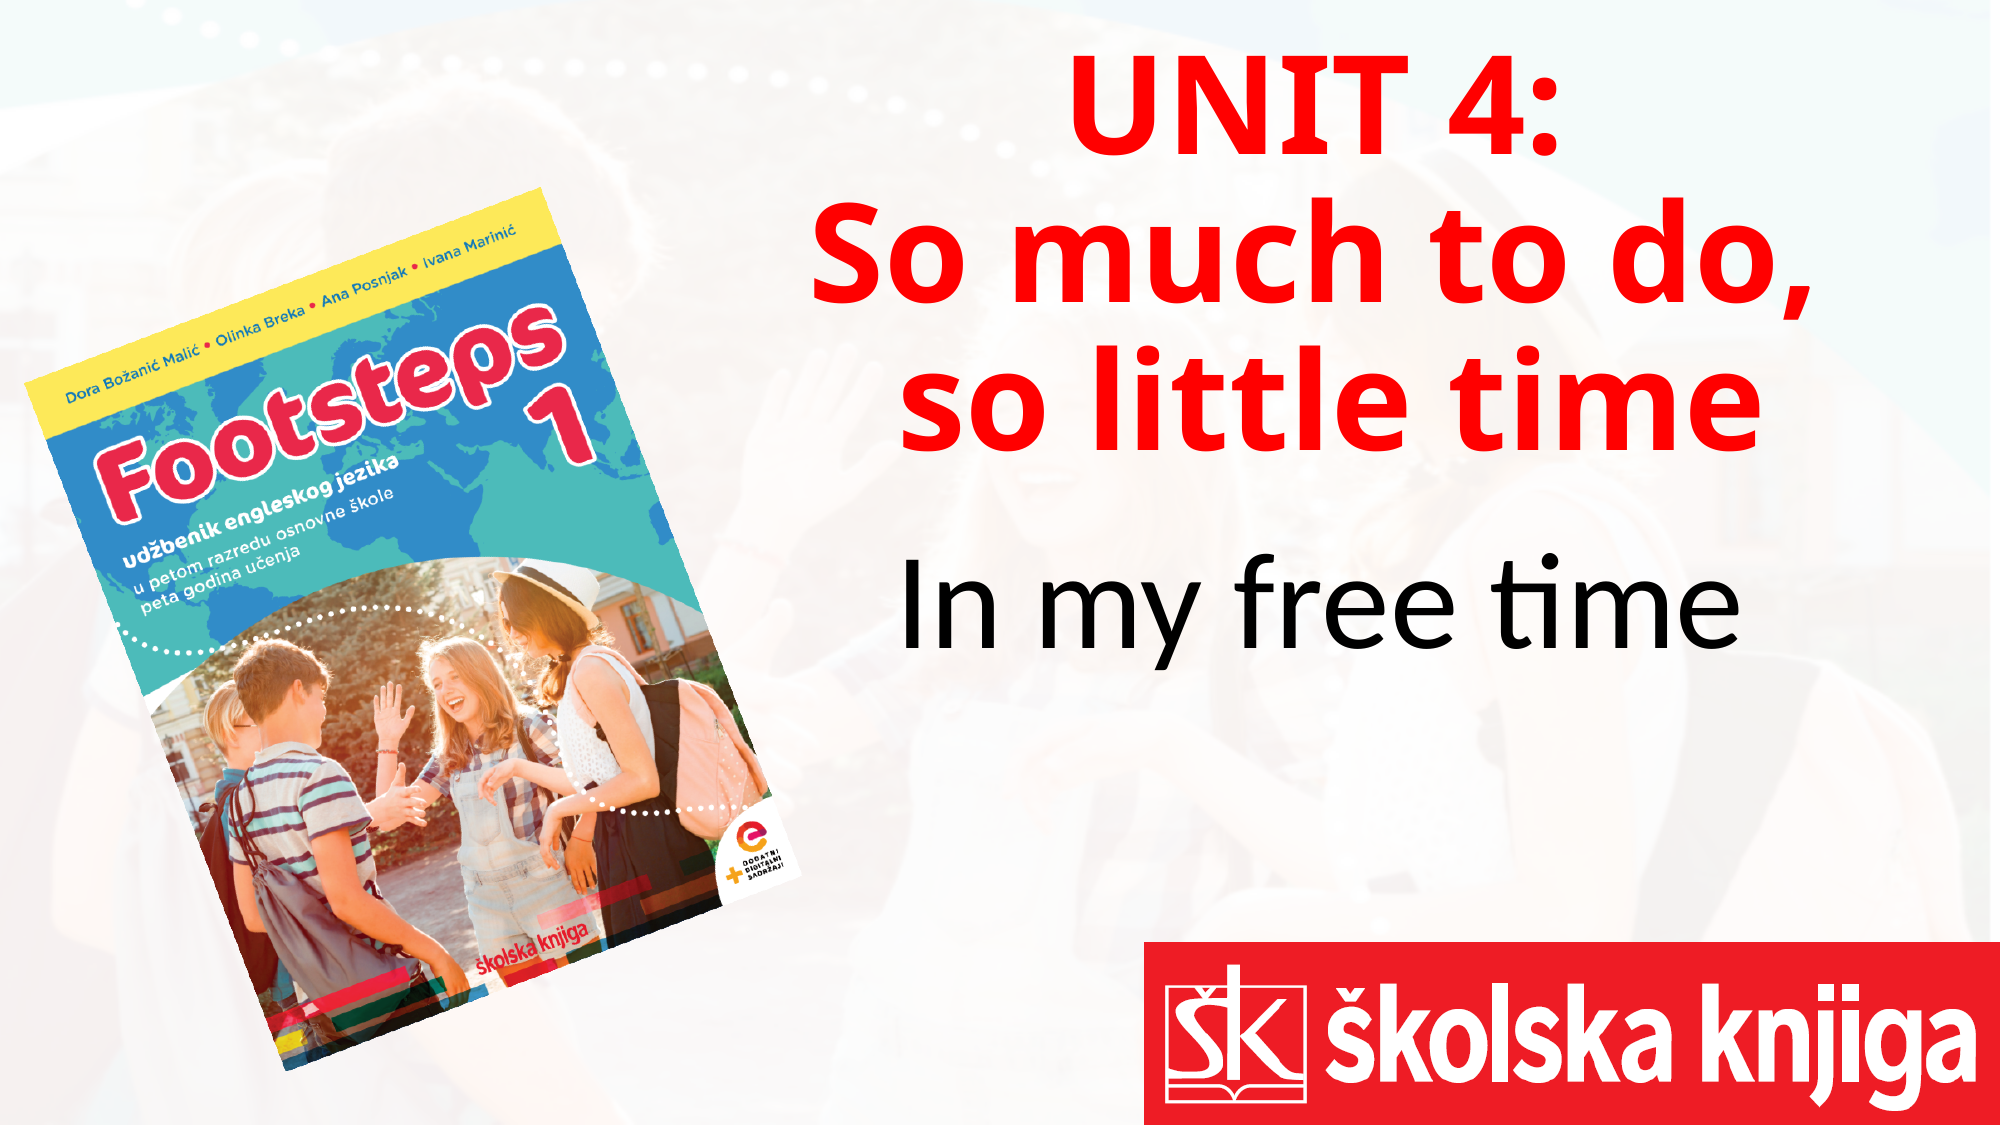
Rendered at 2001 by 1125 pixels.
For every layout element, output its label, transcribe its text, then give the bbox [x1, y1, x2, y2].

subtitle In my free time [689, 522, 2000, 794]
picture [24, 188, 801, 1071]
title UNIT 4: So much to do, so little time [708, 16, 1955, 489]
picture [1144, 942, 2000, 1125]
